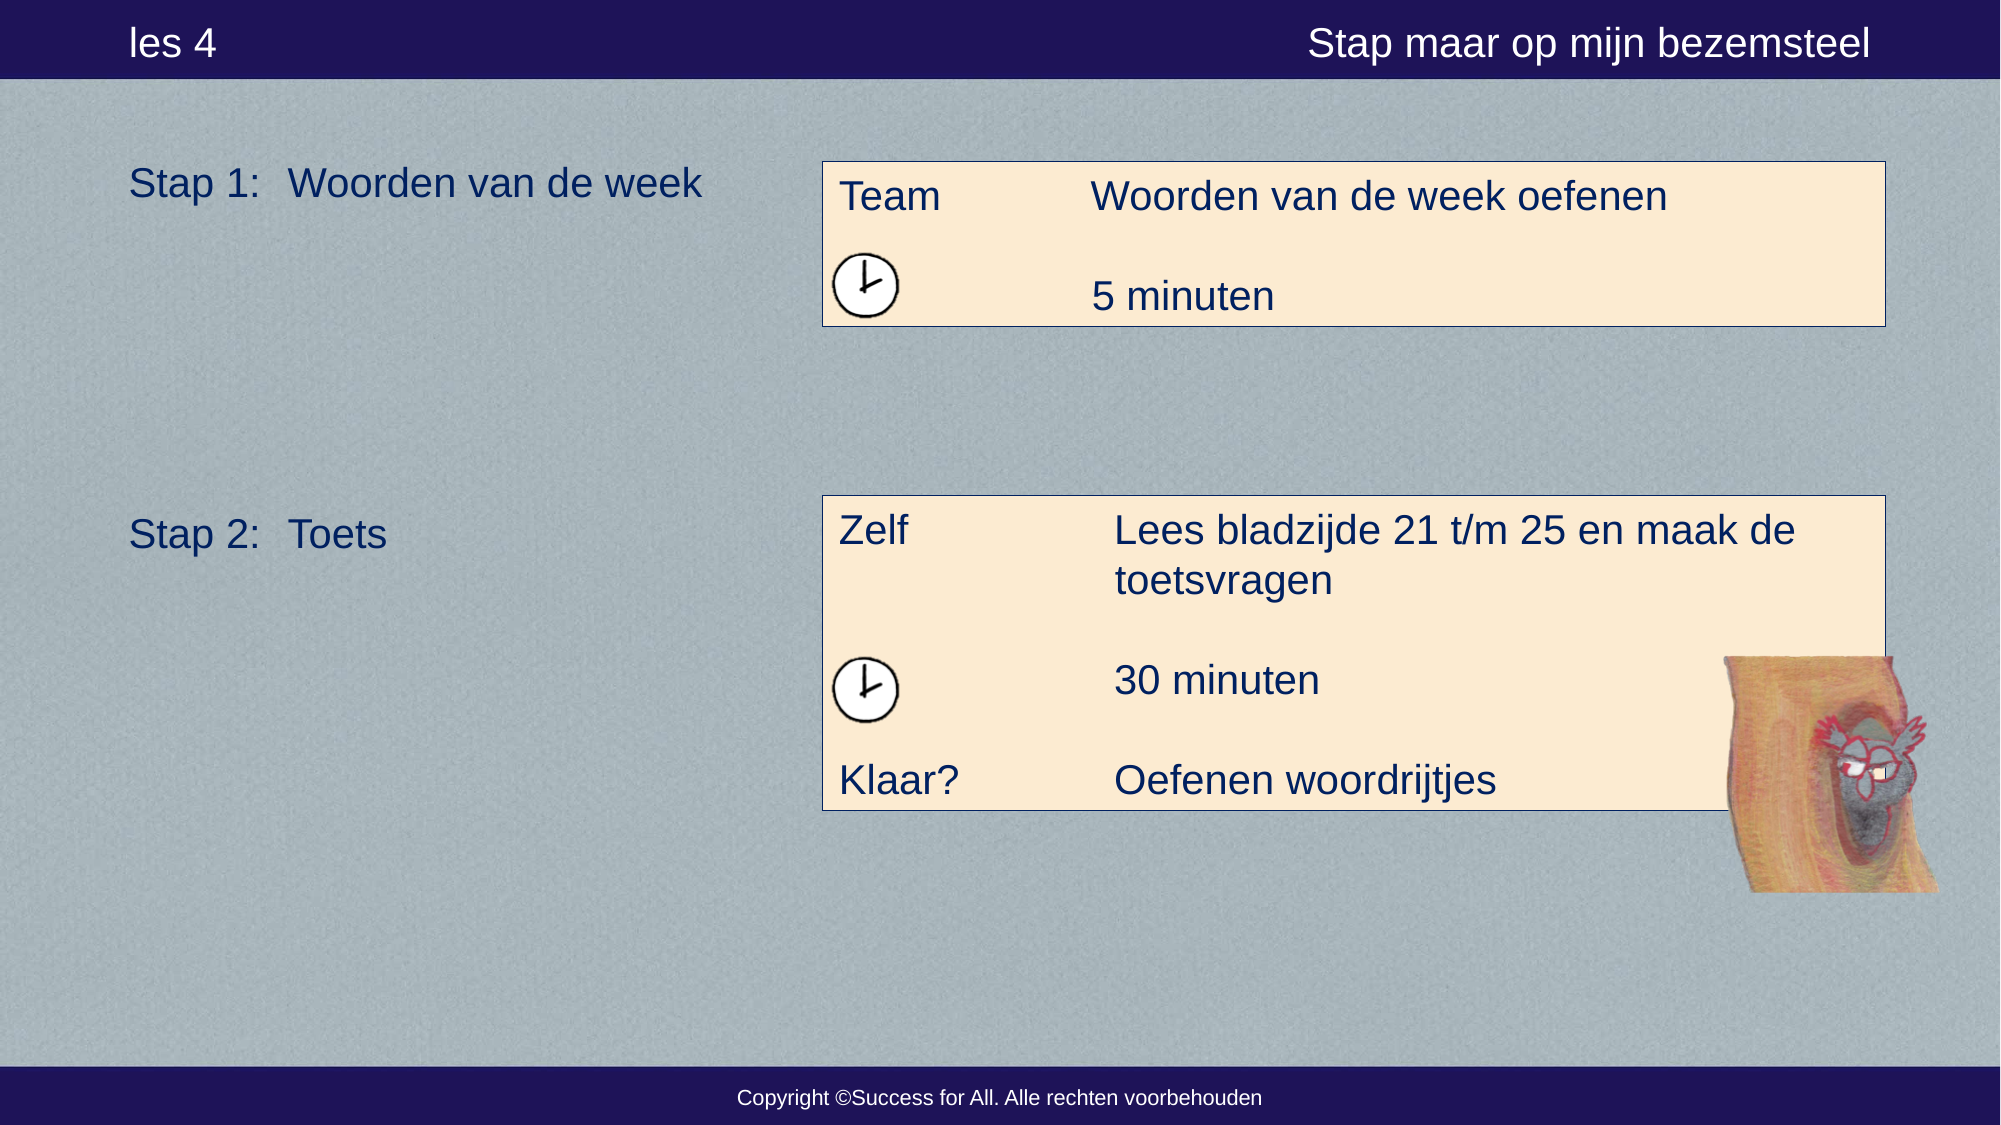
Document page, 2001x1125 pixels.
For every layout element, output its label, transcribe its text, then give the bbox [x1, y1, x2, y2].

text_box Zelf Lees bladzijde 21 t/m 25 en maak de toetsvragen 30 minuten Klaar? Oefenen woordrijtjes [822, 495, 1886, 811]
text_box Stap maar op mijn bezemsteel [999, 8, 1886, 73]
text_box Stap 1: Woorden van de week Stap 2: Toets [114, 148, 907, 564]
text_box les 4 [114, 8, 354, 73]
text_box Team Woorden van de week oefenen 5 minuten [822, 161, 1886, 327]
picture [0, 0, 2001, 1125]
text_box Copyright ©Success for All. Alle rechten voorbehouden [0, 1076, 2000, 1125]
